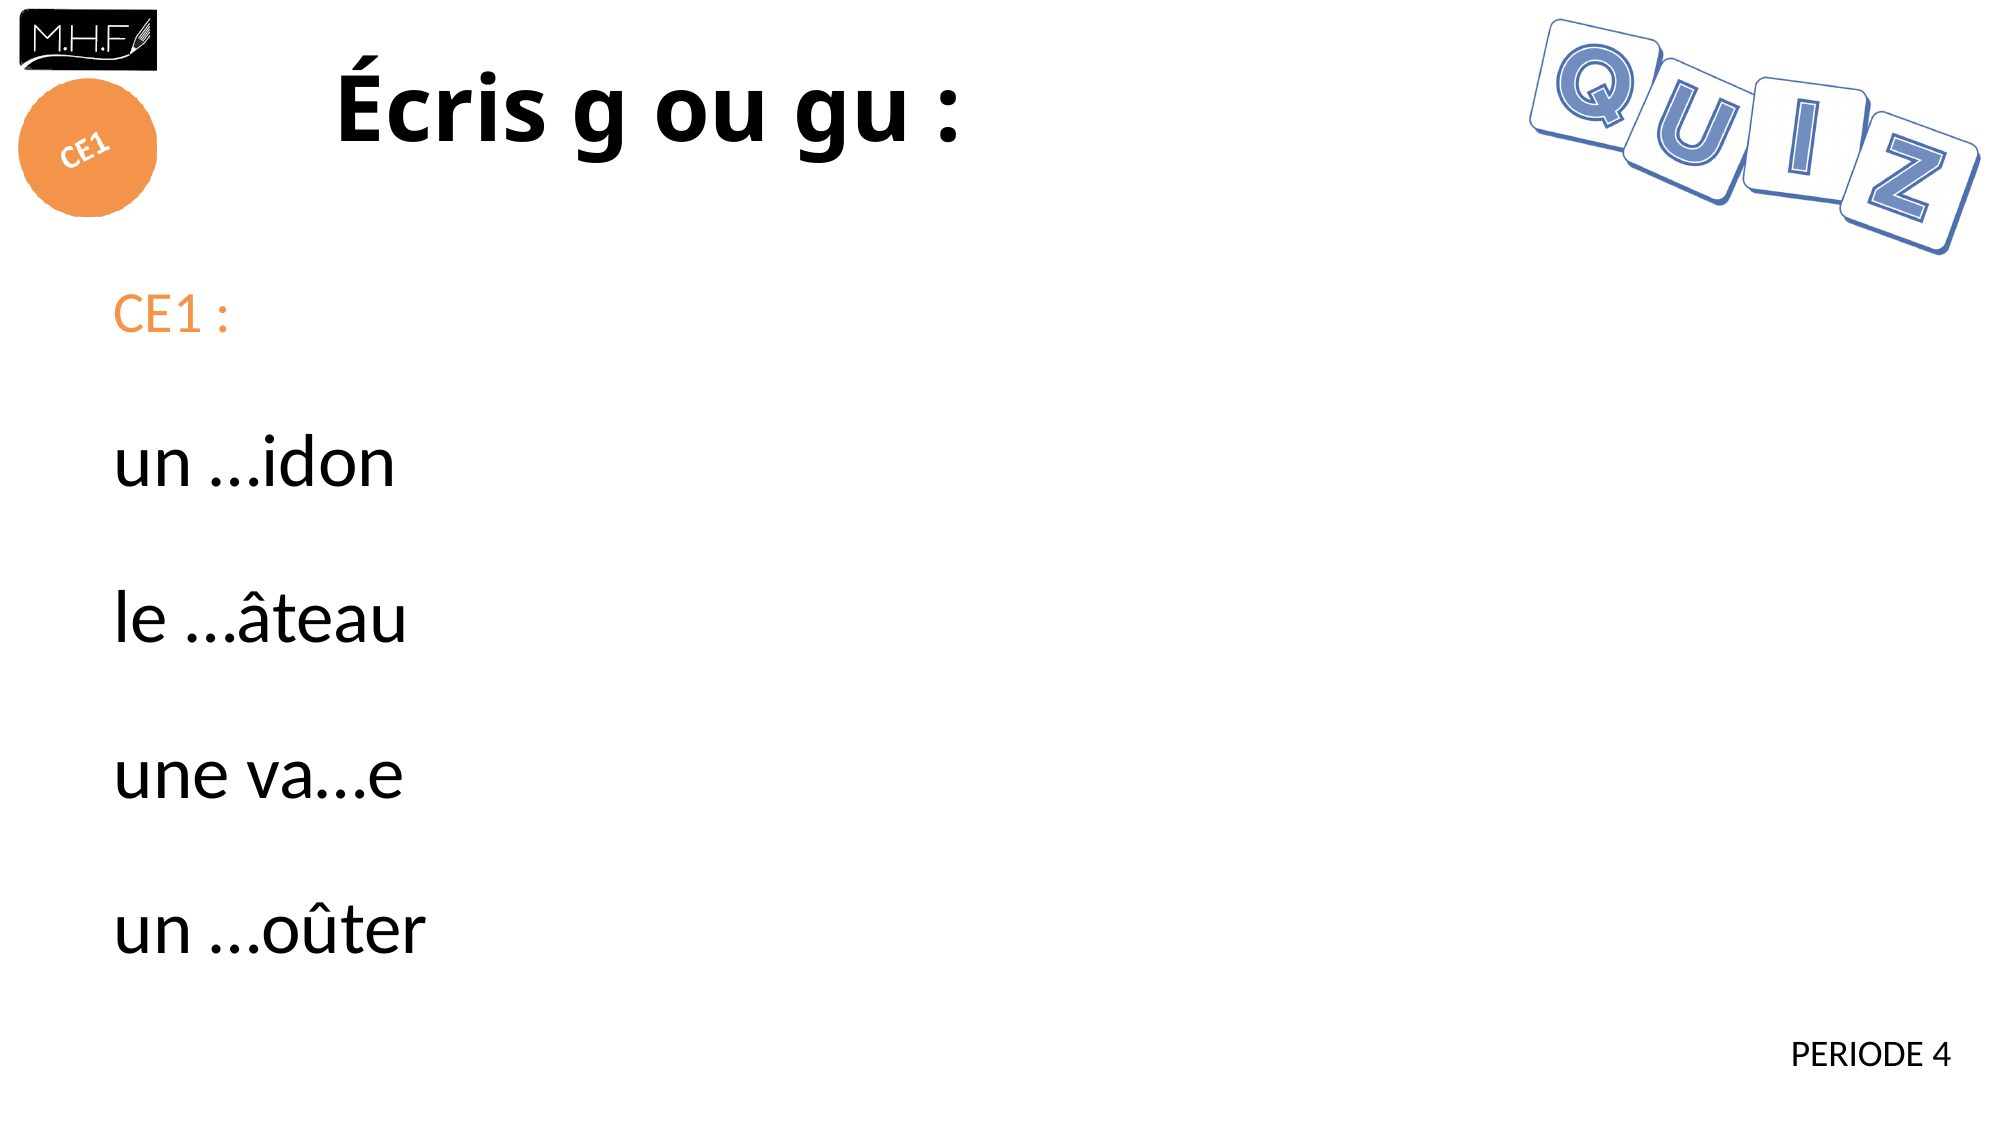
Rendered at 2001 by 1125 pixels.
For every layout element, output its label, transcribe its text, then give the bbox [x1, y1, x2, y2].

picture [1527, 24, 1978, 250]
picture [18, 78, 157, 218]
title Écris g ou gu : [318, 3, 1865, 221]
picture [16, 7, 157, 74]
text_box PERIODE 4 [1362, 1021, 1967, 1125]
list CE1 : un …idon le …âteau une va…e un …oûter [98, 275, 909, 989]
